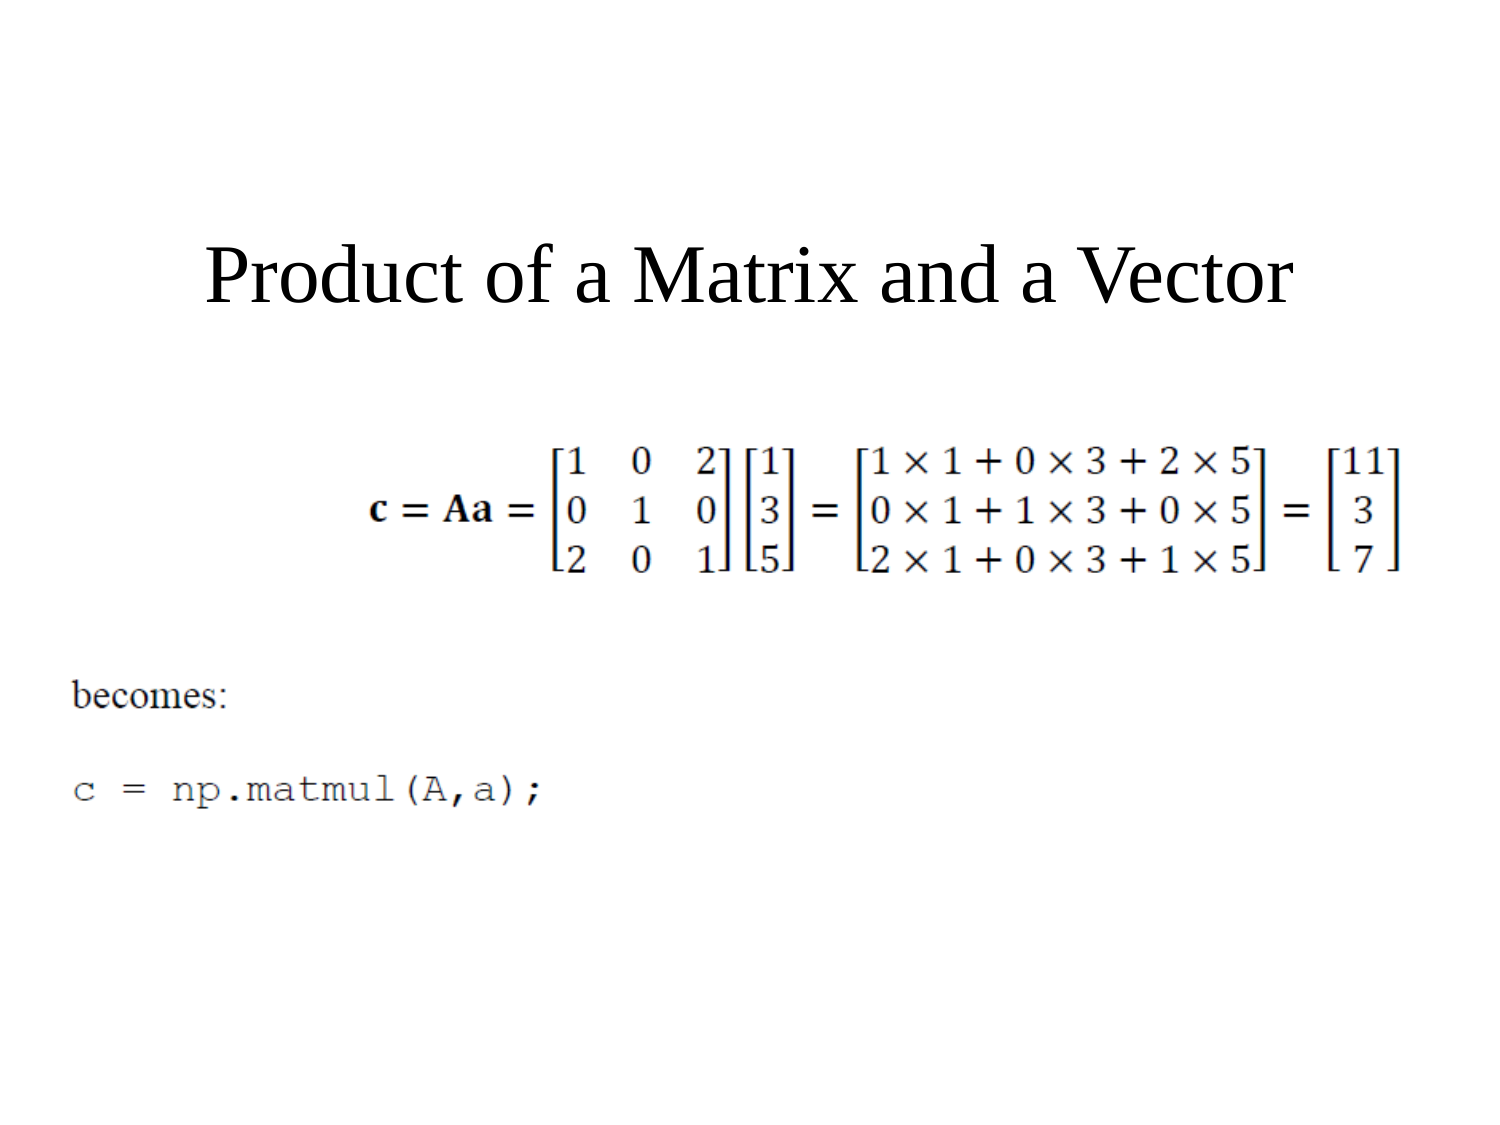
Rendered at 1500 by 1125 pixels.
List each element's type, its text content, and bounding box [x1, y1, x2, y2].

title Product of a Matrix and a Vector [75, 174, 1425, 363]
picture [27, 399, 1473, 817]
